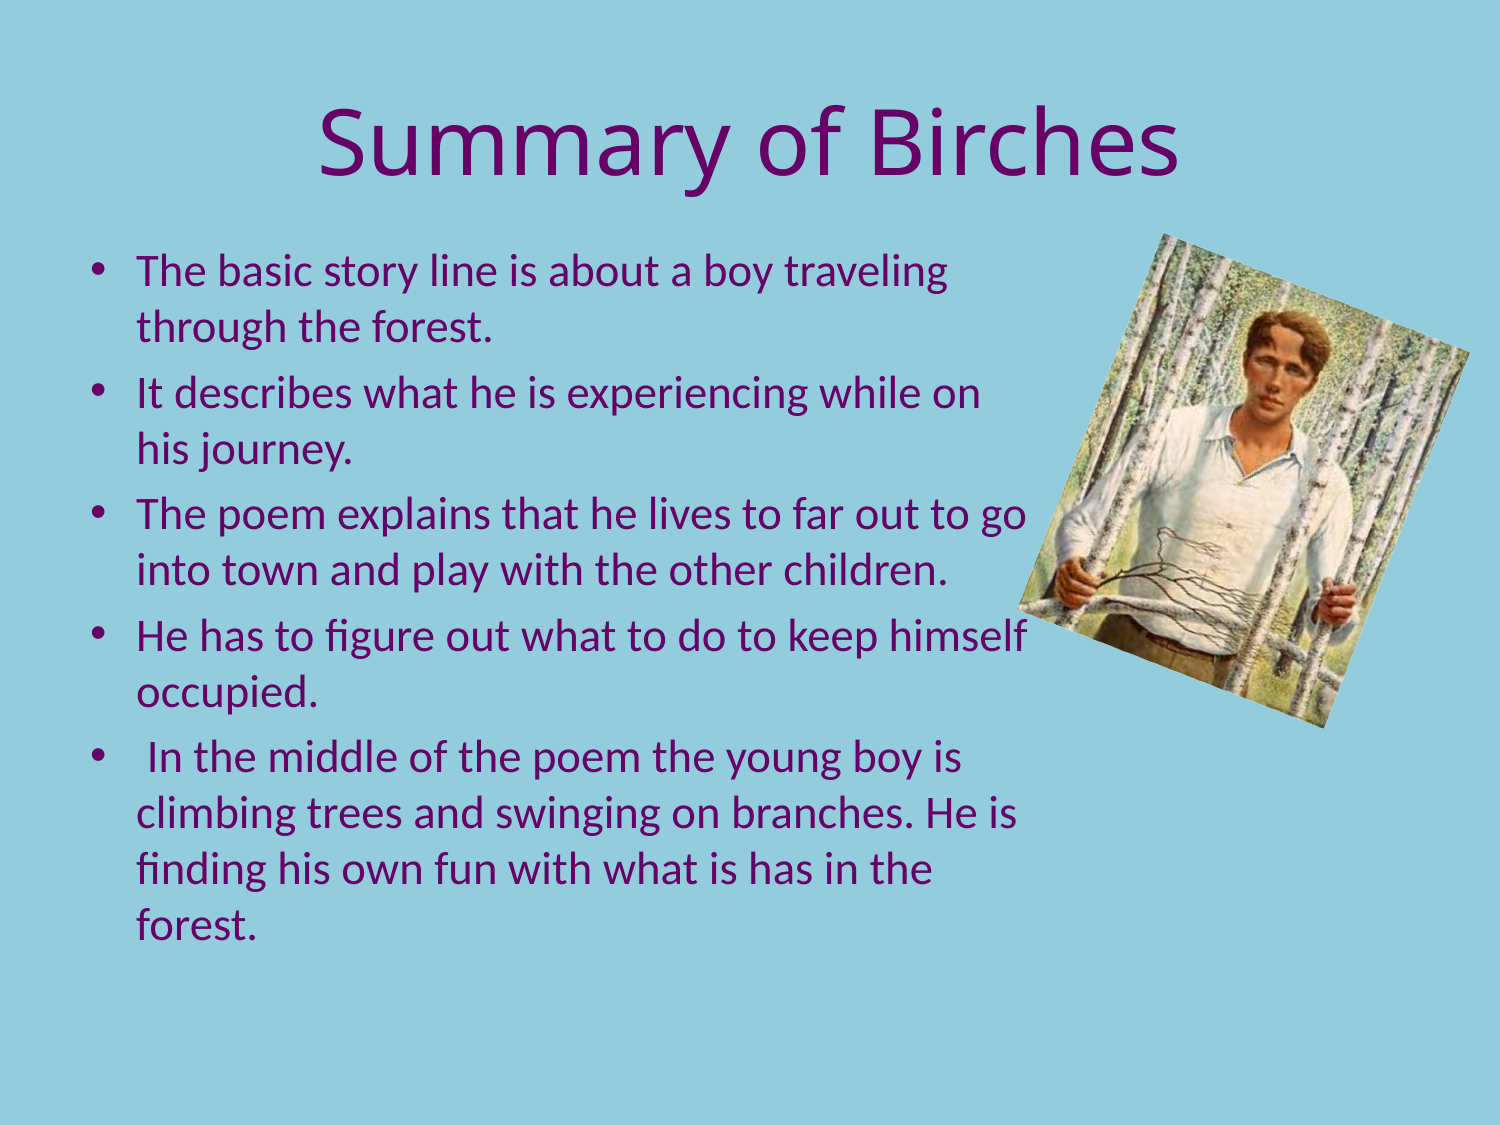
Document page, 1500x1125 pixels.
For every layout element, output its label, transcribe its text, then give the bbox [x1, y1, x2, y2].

picture [1047, 234, 1469, 728]
list The basic story line is about a boy traveling through the forest. It describes what he is experiencing while on his journey. The poem explains that he lives to far out to go into town and play with the other children. He has to figure out what to do to keep himself occupied. In the middle of the poem the young boy is climbing trees and swinging on branches. He is finding his own fun with what is has in the forest. [75, 232, 1047, 1005]
title Summary of Birches [75, 45, 1425, 233]
